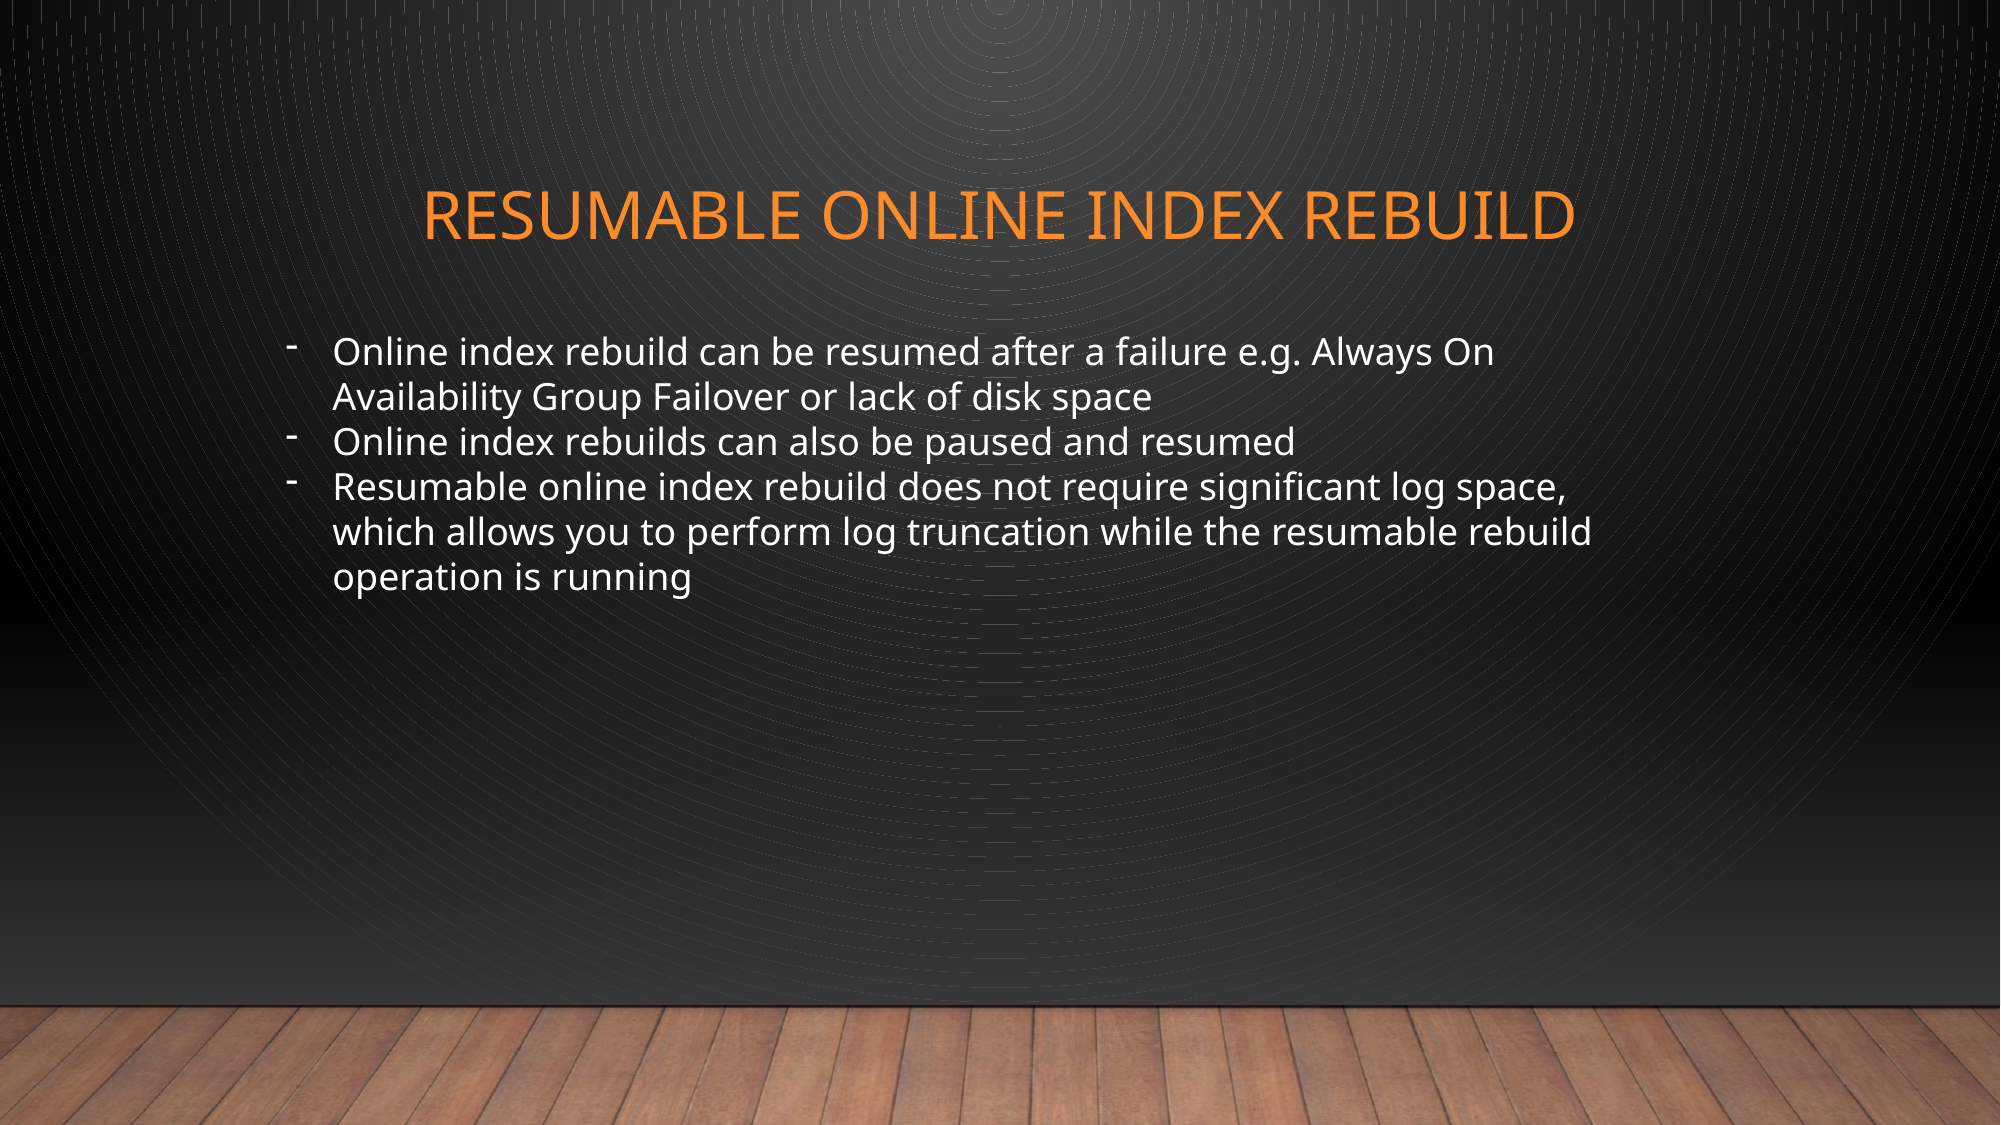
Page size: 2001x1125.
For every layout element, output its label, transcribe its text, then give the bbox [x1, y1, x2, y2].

title Resumable online index rebuild [238, 131, 1763, 305]
text_box Online index rebuild can be resumed after a failure e.g. Always On Availability Group Failover or lack of disk space Online index rebuilds can also be paused and resumed Resumable online index rebuild does not require significant log space, which allows you to perform log truncation while the resumable rebuild operation is running [270, 320, 1693, 695]
picture [0, 1005, 2000, 1125]
